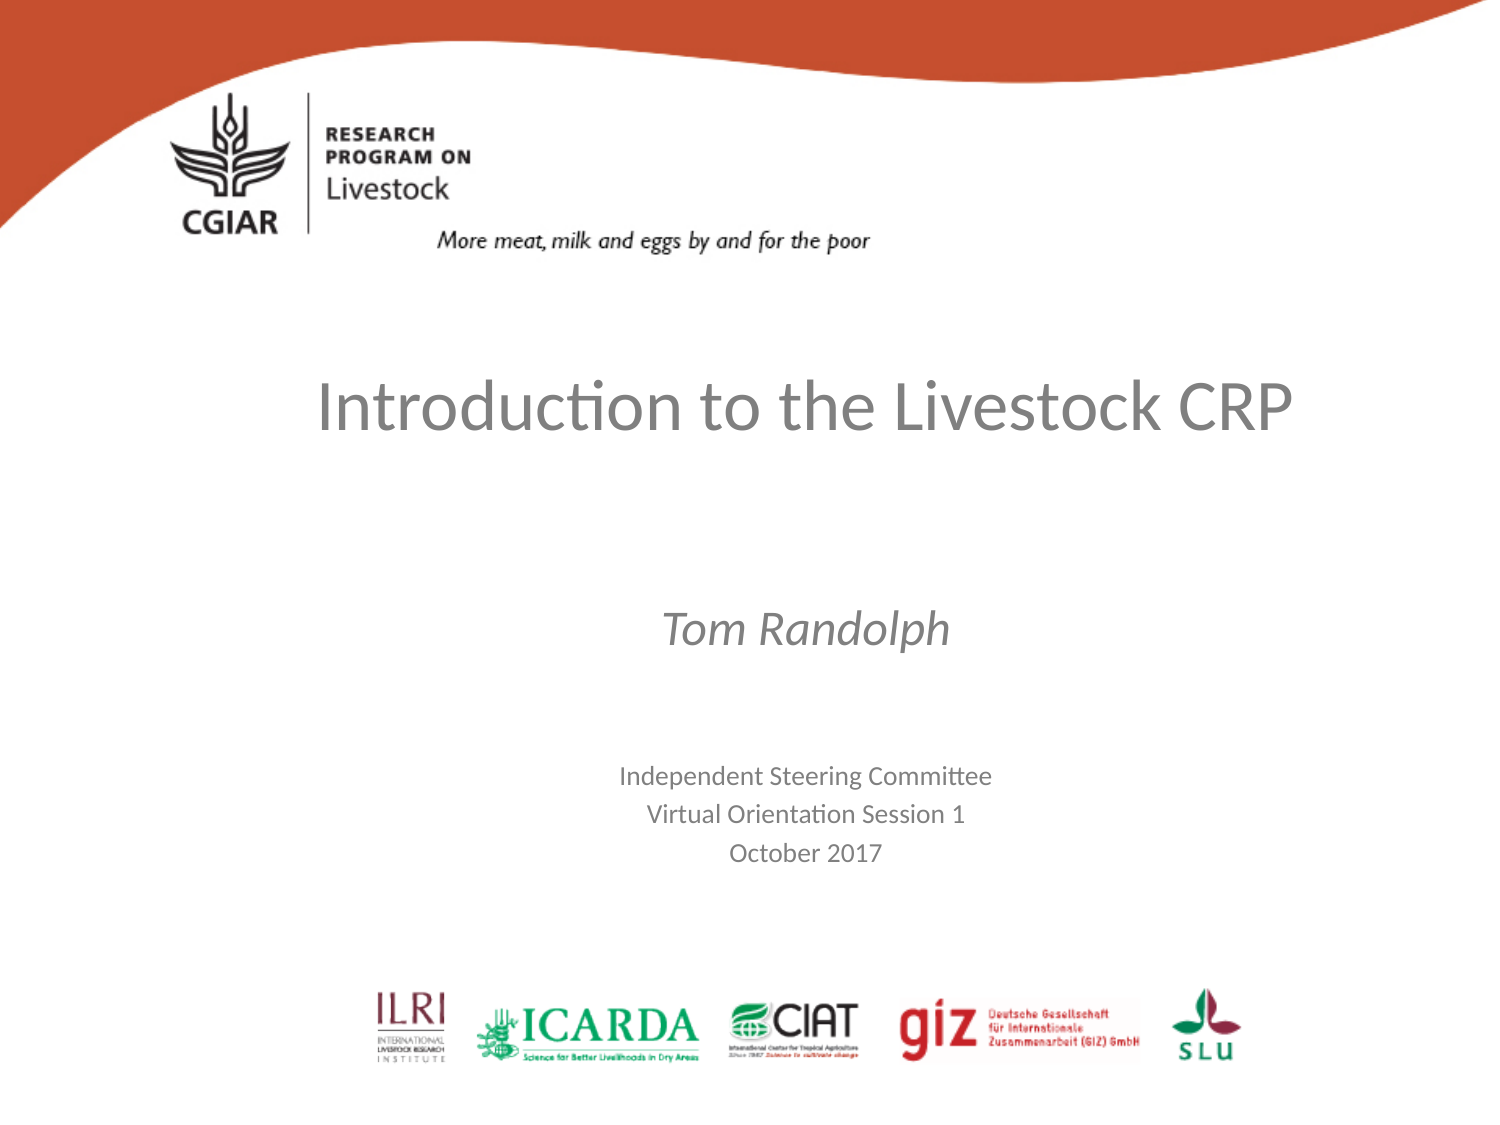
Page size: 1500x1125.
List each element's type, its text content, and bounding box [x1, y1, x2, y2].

picture [0, 0, 1500, 272]
list Independent Steering Committee Virtual Orientation Session 1 October 2017 [287, 750, 1325, 875]
list Introduction to the Livestock CRP [287, 350, 1325, 463]
list Tom Randolph [287, 587, 1325, 669]
picture [352, 974, 1277, 1084]
